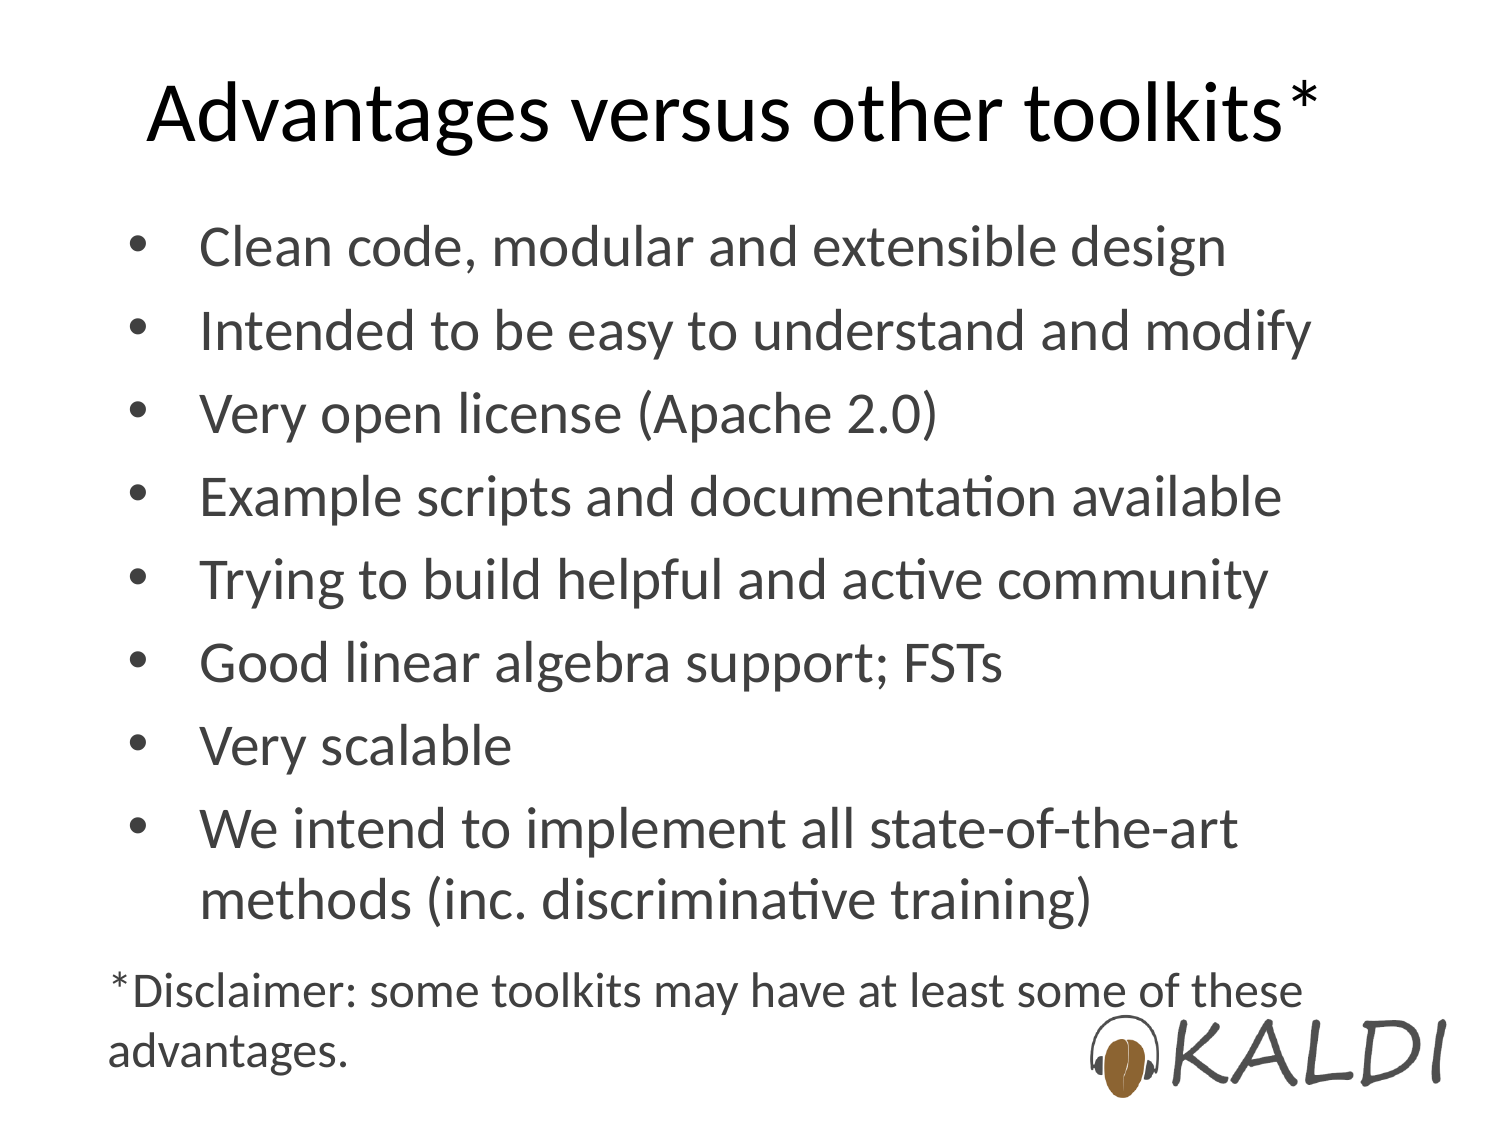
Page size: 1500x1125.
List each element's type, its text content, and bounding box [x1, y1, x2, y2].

subtitle Clean code, modular and extensible design Intended to be easy to understand and modify Very open license (Apache 2.0) Example scripts and documentation available Trying to build helpful and active community Good linear algebra support; FSTs Very scalable We intend to implement all state-of-the-art methods (inc. discriminative training) [112, 200, 1370, 950]
title Advantages versus other toolkits* [99, 2, 1375, 213]
text_box *Disclaimer: some toolkits may have at least some of these advantages. [92, 950, 1368, 1125]
picture [1368, 1012, 1464, 1104]
